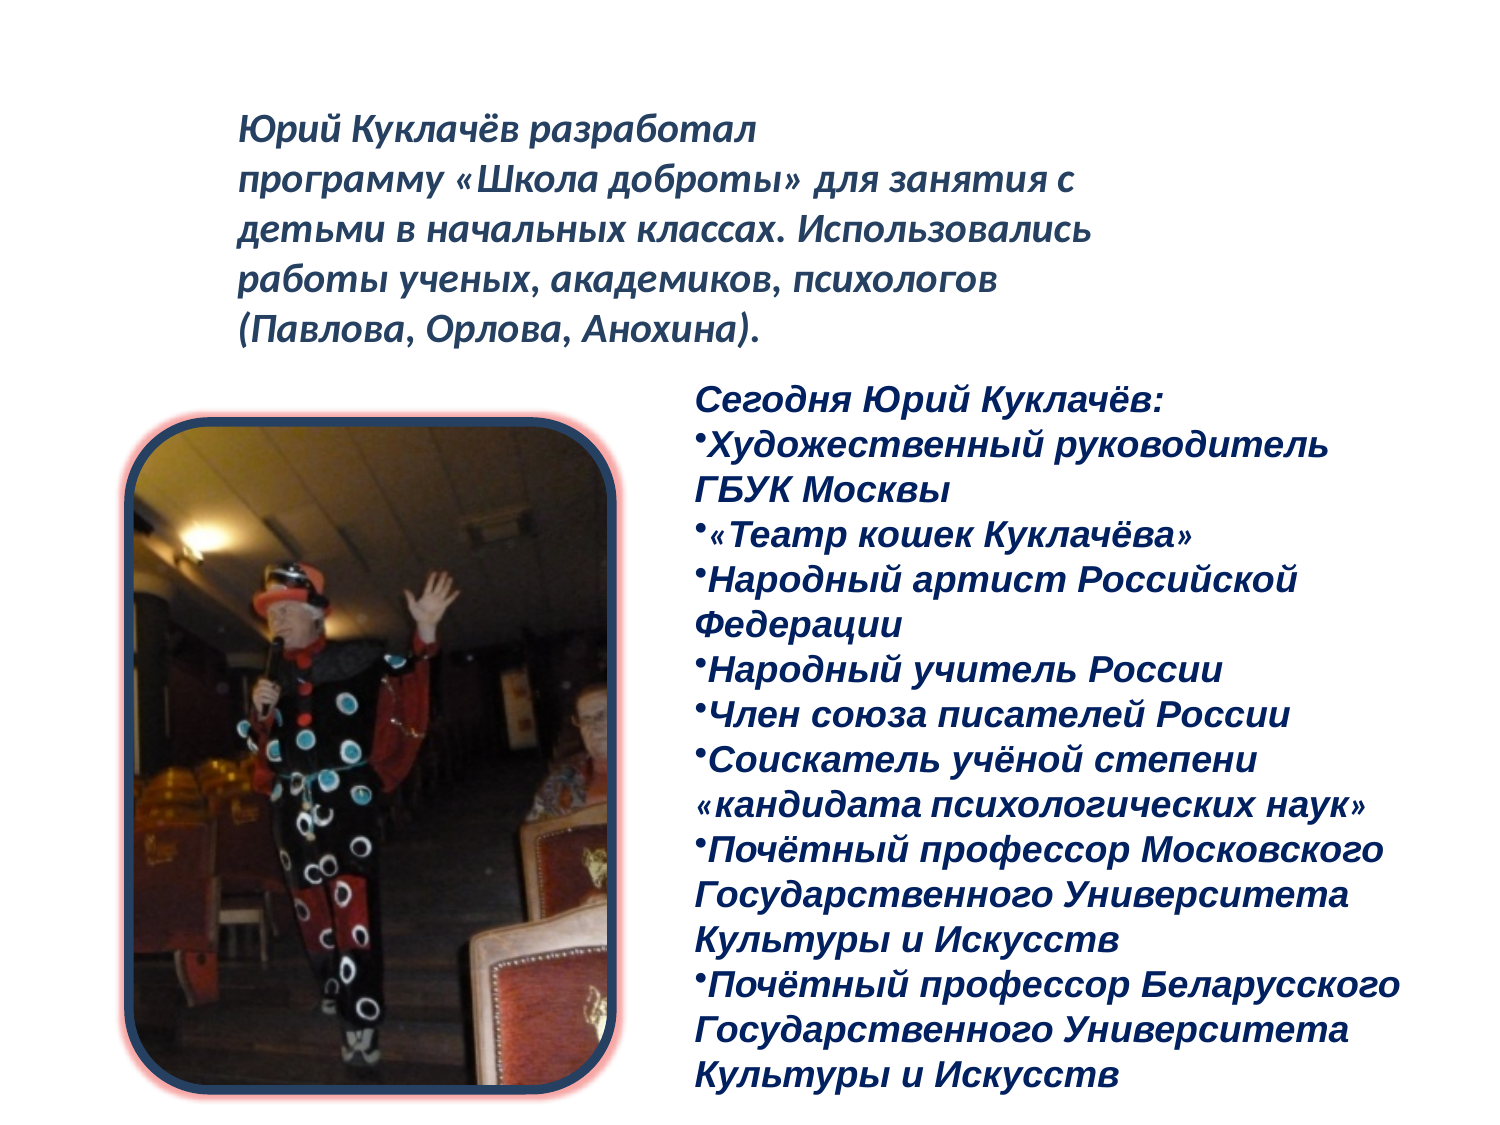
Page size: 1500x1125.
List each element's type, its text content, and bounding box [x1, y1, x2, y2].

text_box Сегодня Юрий Куклачёв: Художественный руководитель ГБУК Москвы «Театр кошек Куклачёва» Народный артист Российской Федерации Народный учитель России Член союза писателей России Соискатель учёной степени «кандидата психологических наук» Почётный профессор Московского Государственного Университета Культуры и Искусств Почётный профессор Беларусского Государственного Университета Культуры и Искусств [679, 367, 1442, 1125]
picture [128, 421, 613, 1091]
text_box Юрий Куклачёв разработал программу «Школа доброты» для занятия с детьми в начальных классах. Использовались работы ученых, академиков, психологов (Павлова, Орлова, Анохина). [222, 93, 1125, 409]
